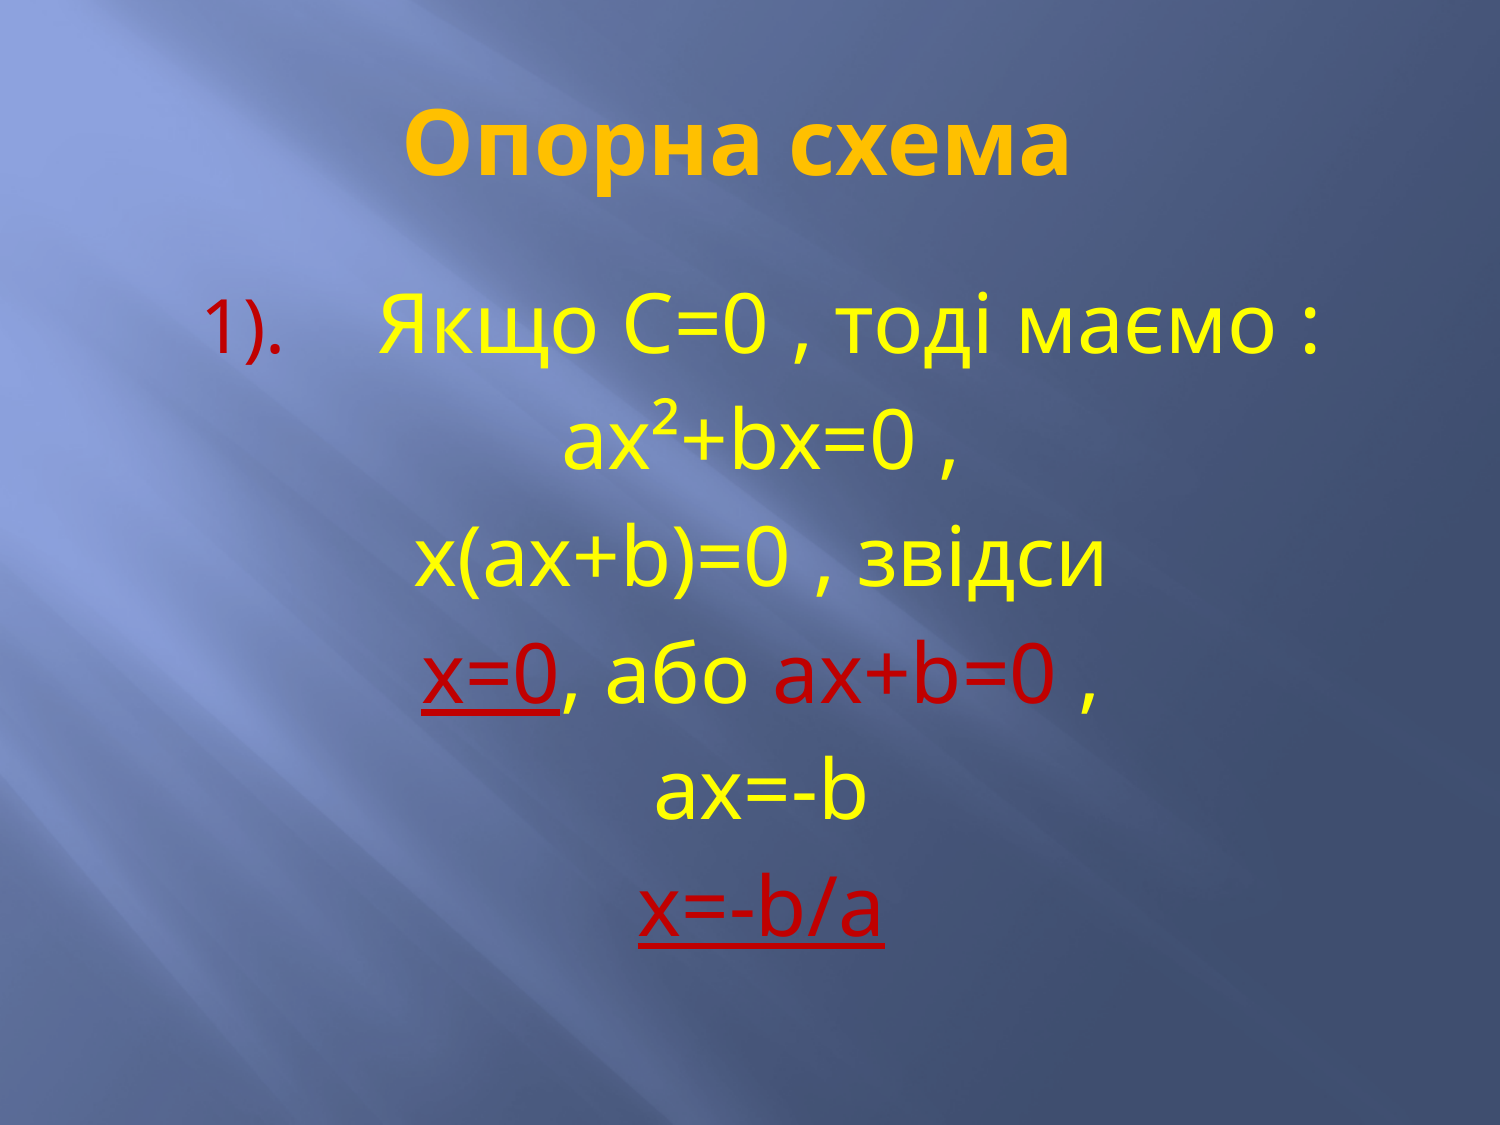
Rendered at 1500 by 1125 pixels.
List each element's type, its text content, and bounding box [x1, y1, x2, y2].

list 1). Якщо С=0 , тоді маємо : аx²+bx=0 , x(ax+b)=0 , звідси x=0, або ax+b=0 , ax=-b x=-b/a [75, 262, 1425, 1035]
title Опорна схема [75, 45, 1425, 233]
